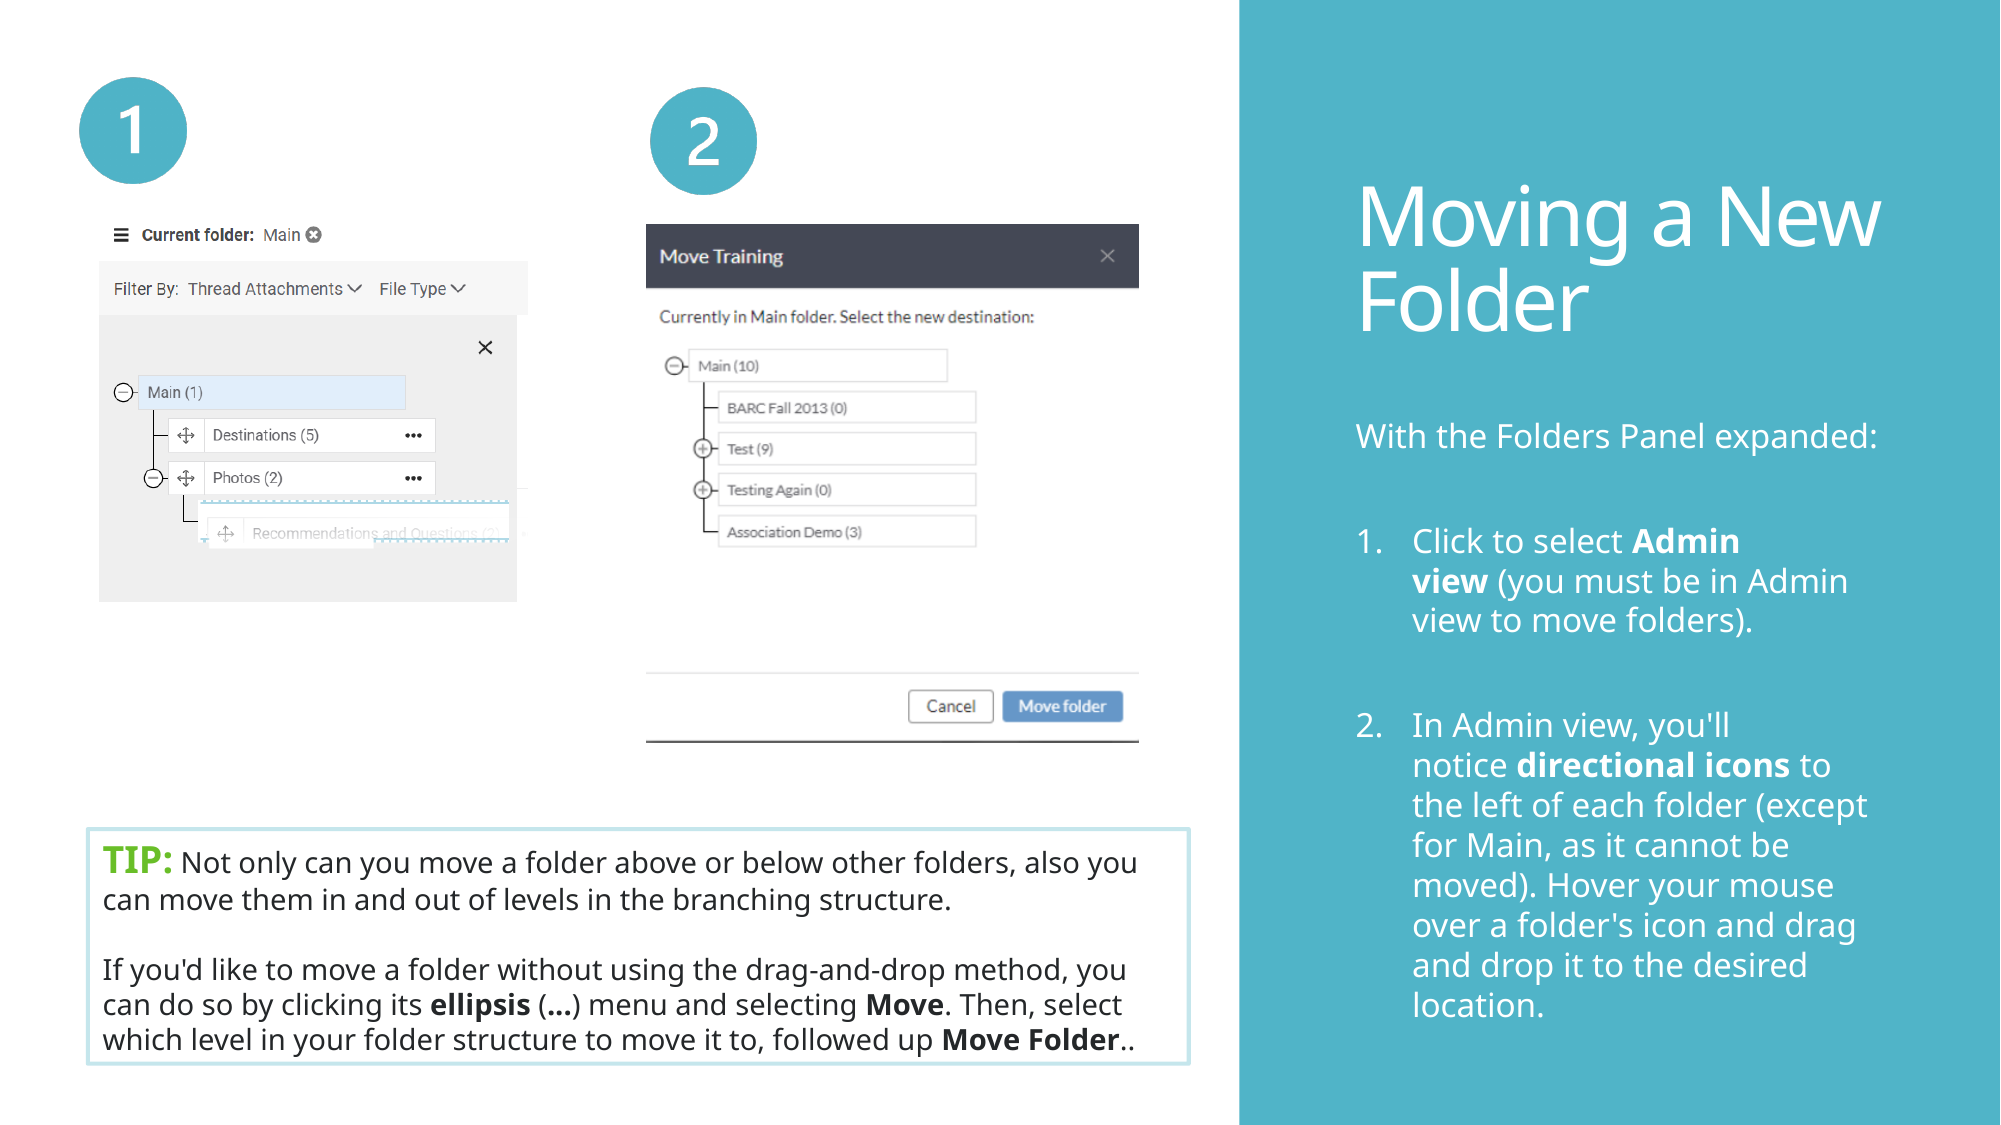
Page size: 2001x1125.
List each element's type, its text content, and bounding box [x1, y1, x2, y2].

picture [635, 73, 772, 209]
text_box TIP: Not only can you move a folder above or below other folders, also you can move them in and out of levels in the branching structure. If you'd like to move a folder without using the drag-and-drop method, you can do so by clicking its ellipsis (...) menu and selecting Move. Then, select which level in your folder structure to move it to, followed up Move Folder.. [87, 829, 1189, 1064]
picture [65, 62, 201, 198]
picture [87, 213, 528, 602]
picture [646, 224, 1139, 744]
title Moving a New Folder [1340, 40, 1899, 356]
text_box With the Folders Panel expanded: Click to select Admin view (you must be in Admin view to move folders). In Admin view, you'll notice directional icons to the left of each folder (except for Main, as it cannot be moved). Hover your mouse over a folder's icon and drag and drop it to the desired location. [1340, 407, 1899, 948]
text_box [1238, 0, 2000, 1125]
